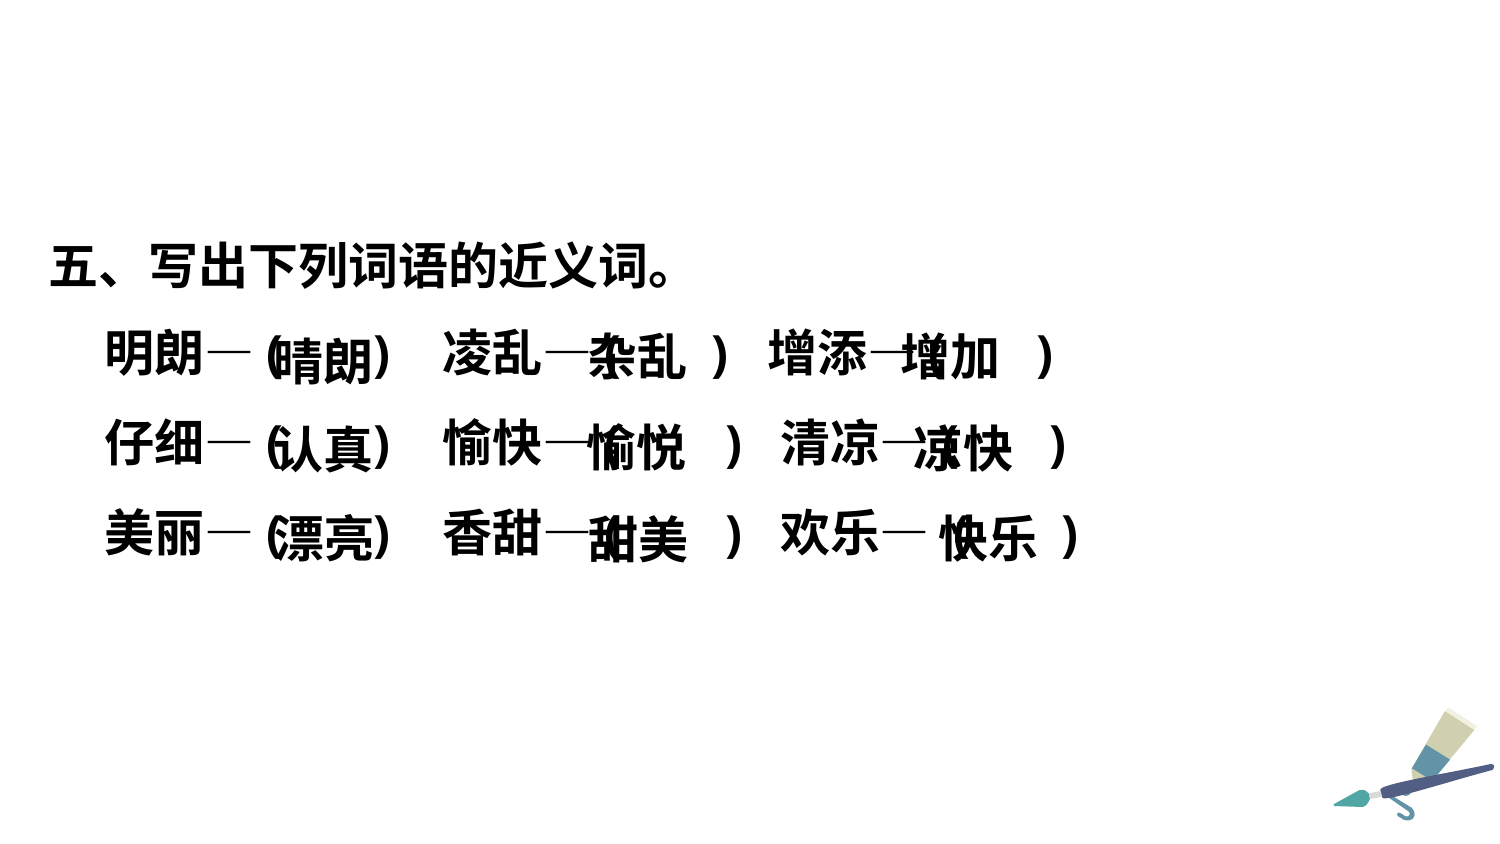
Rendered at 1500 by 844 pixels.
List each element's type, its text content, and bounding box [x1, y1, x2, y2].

text_box 快乐 [923, 470, 1054, 576]
text_box 五、写出下列词语的近义词。 [33, 197, 717, 303]
text_box 明朗—( ) 凌乱—( ) 增添—( ) 仔细—( ) 愉快—( ) 清凉—( ) 美丽—( ) 香甜—( ) 欢乐— ( ) [389, 303, 573, 569]
text_box 晴朗 [258, 303, 389, 399]
text_box 漂亮 [225, 470, 390, 576]
text_box 凉快 [899, 379, 1029, 485]
text_box 增加 [885, 288, 1016, 394]
text_box 明朗—( ) 凌乱—( ) 增添—( ) 仔细—( ) 愉快—( ) 清凉—( ) 美丽—( ) 香甜—( ) 欢乐— ( ) [89, 303, 258, 569]
text_box 认真 [258, 399, 389, 470]
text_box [1358, 708, 1481, 844]
text_box 甜美 [573, 471, 704, 576]
text_box 杂乱 [572, 303, 702, 379]
text_box 愉悦 [571, 379, 702, 485]
text_box 明朗—( ) 凌乱—( ) 增添—( ) 仔细—( ) 愉快—( ) 清凉—( ) 美丽—( ) 香甜—( ) 欢乐— ( ) [702, 284, 1491, 569]
